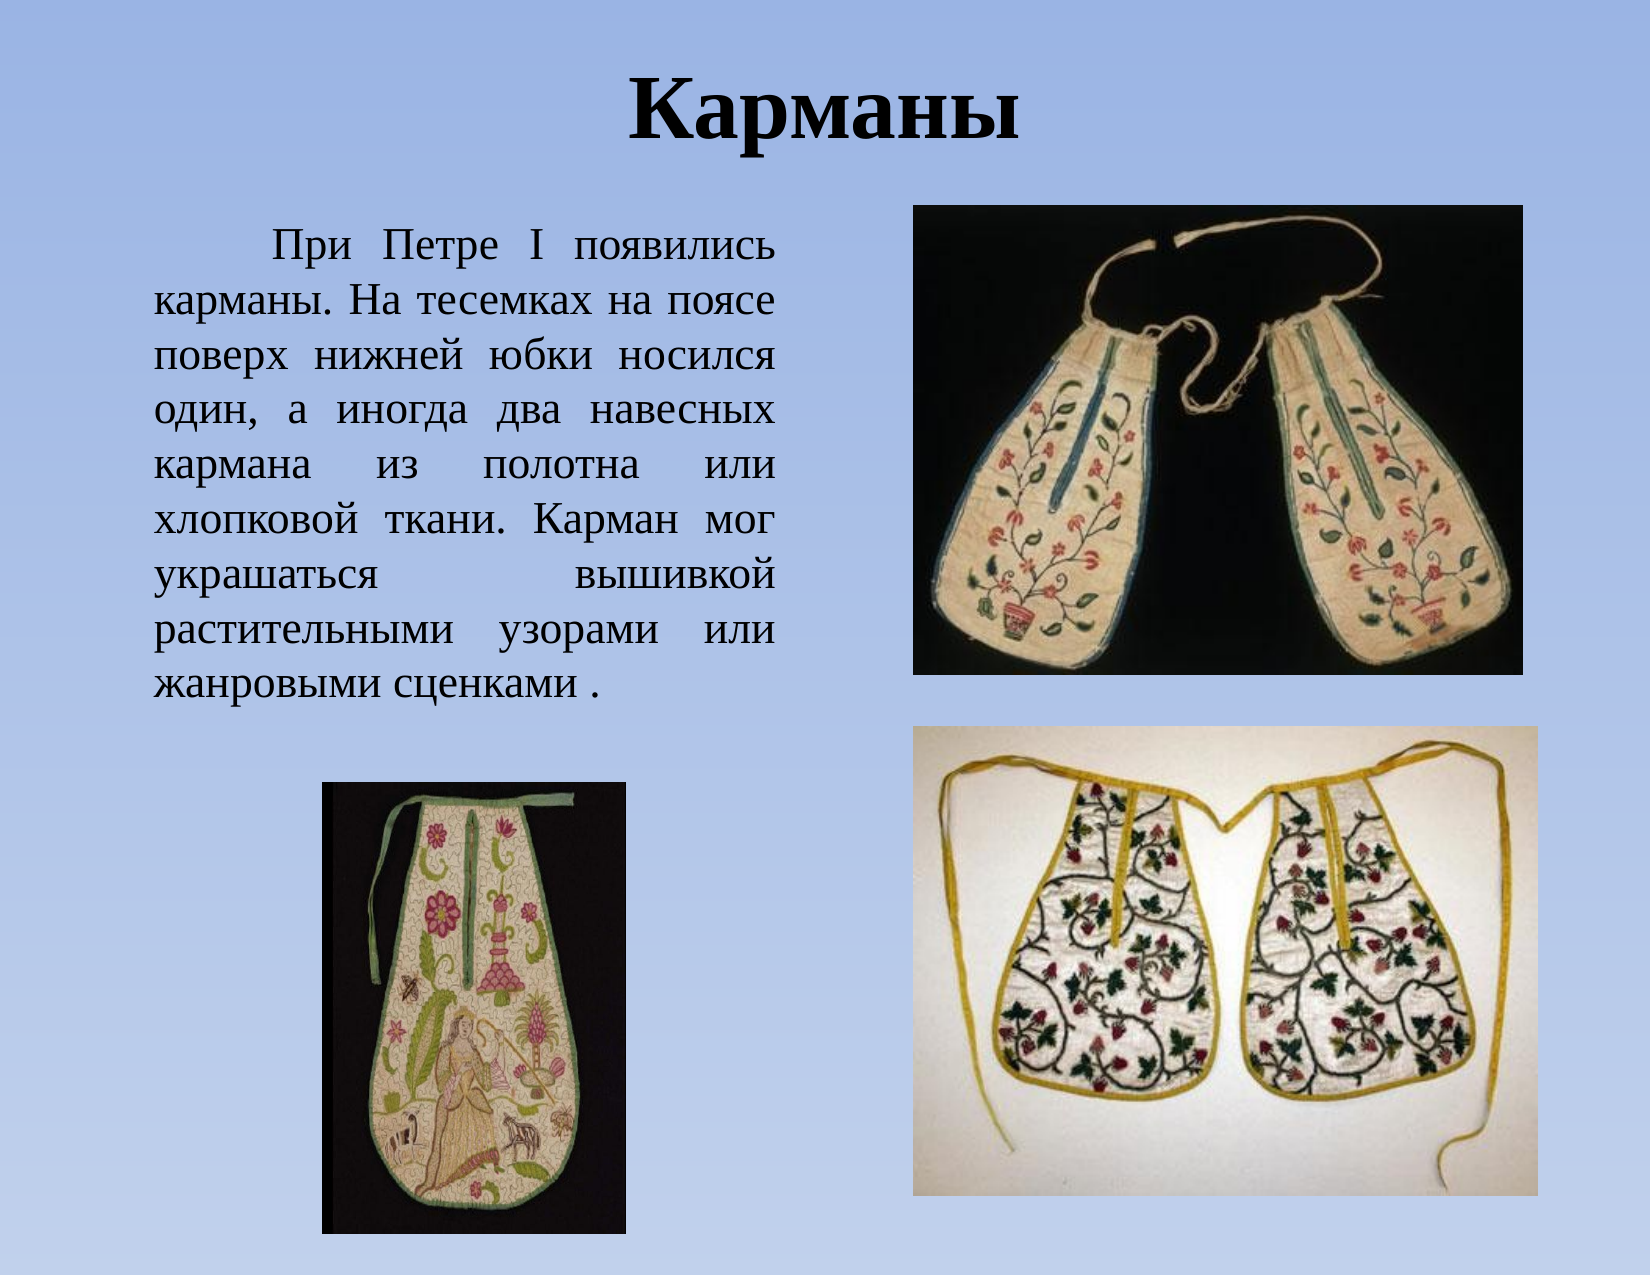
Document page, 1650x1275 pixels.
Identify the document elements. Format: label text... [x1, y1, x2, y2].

picture [322, 781, 626, 1234]
text_box Карманы [82, 51, 1568, 264]
picture [912, 205, 1523, 675]
picture [912, 726, 1539, 1196]
text_box При Петре I появились карманы. На тесемках на поясе поверх нижней юбки носился один, а иногда два навесных кармана из полотна или хлопковой ткани. Карман мог украшаться вышивкой растительными узорами или жанровыми сценками . [82, 205, 793, 727]
